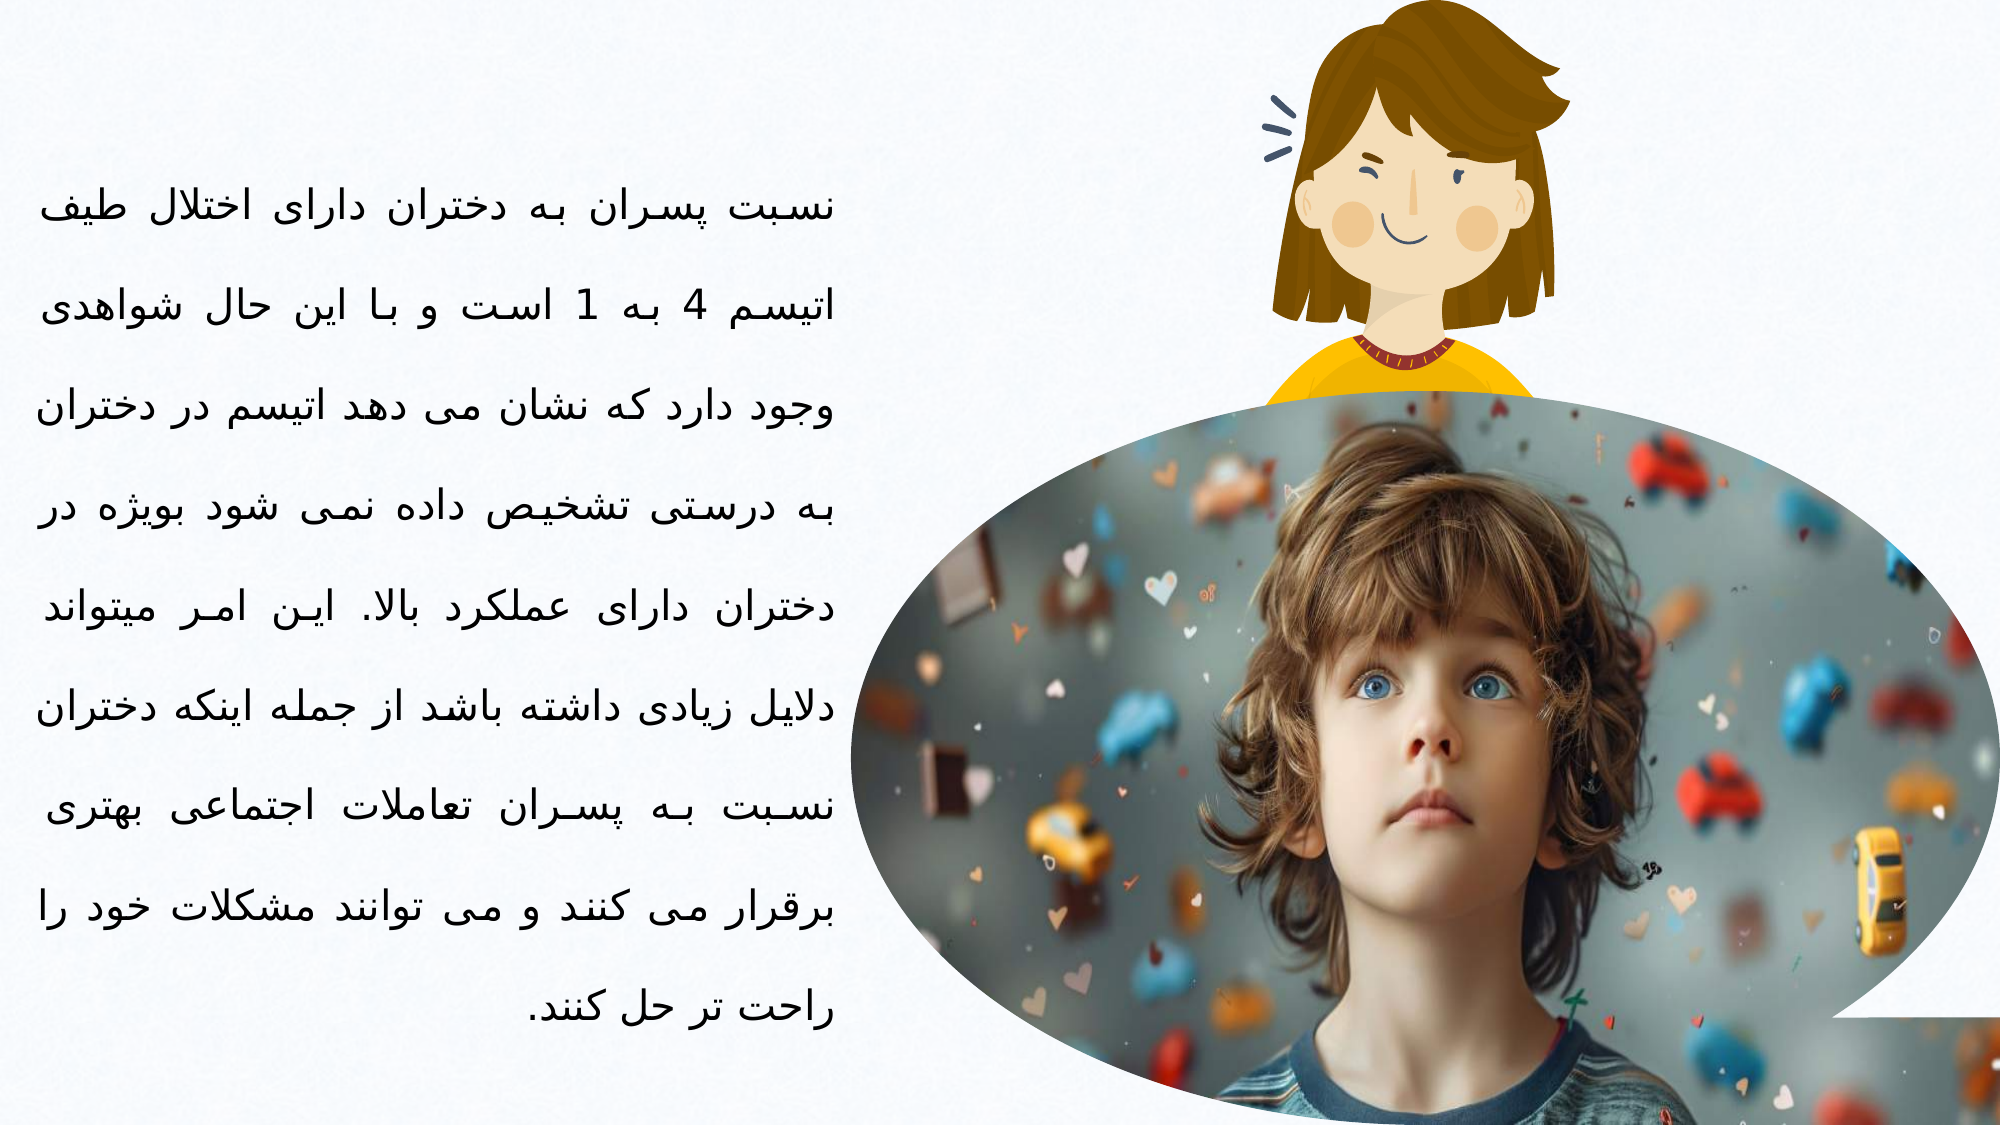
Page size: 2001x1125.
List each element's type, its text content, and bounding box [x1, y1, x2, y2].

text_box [1261, 0, 1571, 390]
text_box نسبت پسران به دختران دارای اختلال طیف اتیسم 4 به 1 است و با این حال شواهدی وجود دارد که نشان می دهد اتیسم در دختران به درستی تشخیص داده نمی شود بویژه در دختران دارای عملکرد بالا. این امر میتواند دلایل زیادی داشته باشد از جمله اینکه دختران نسبت به پسران تعاملات اجتماعی بهتری برقرار می کنند و می توانند مشکلات خود را راحت تر حل کنند. [18, 120, 851, 1036]
picture [850, 390, 2000, 1125]
